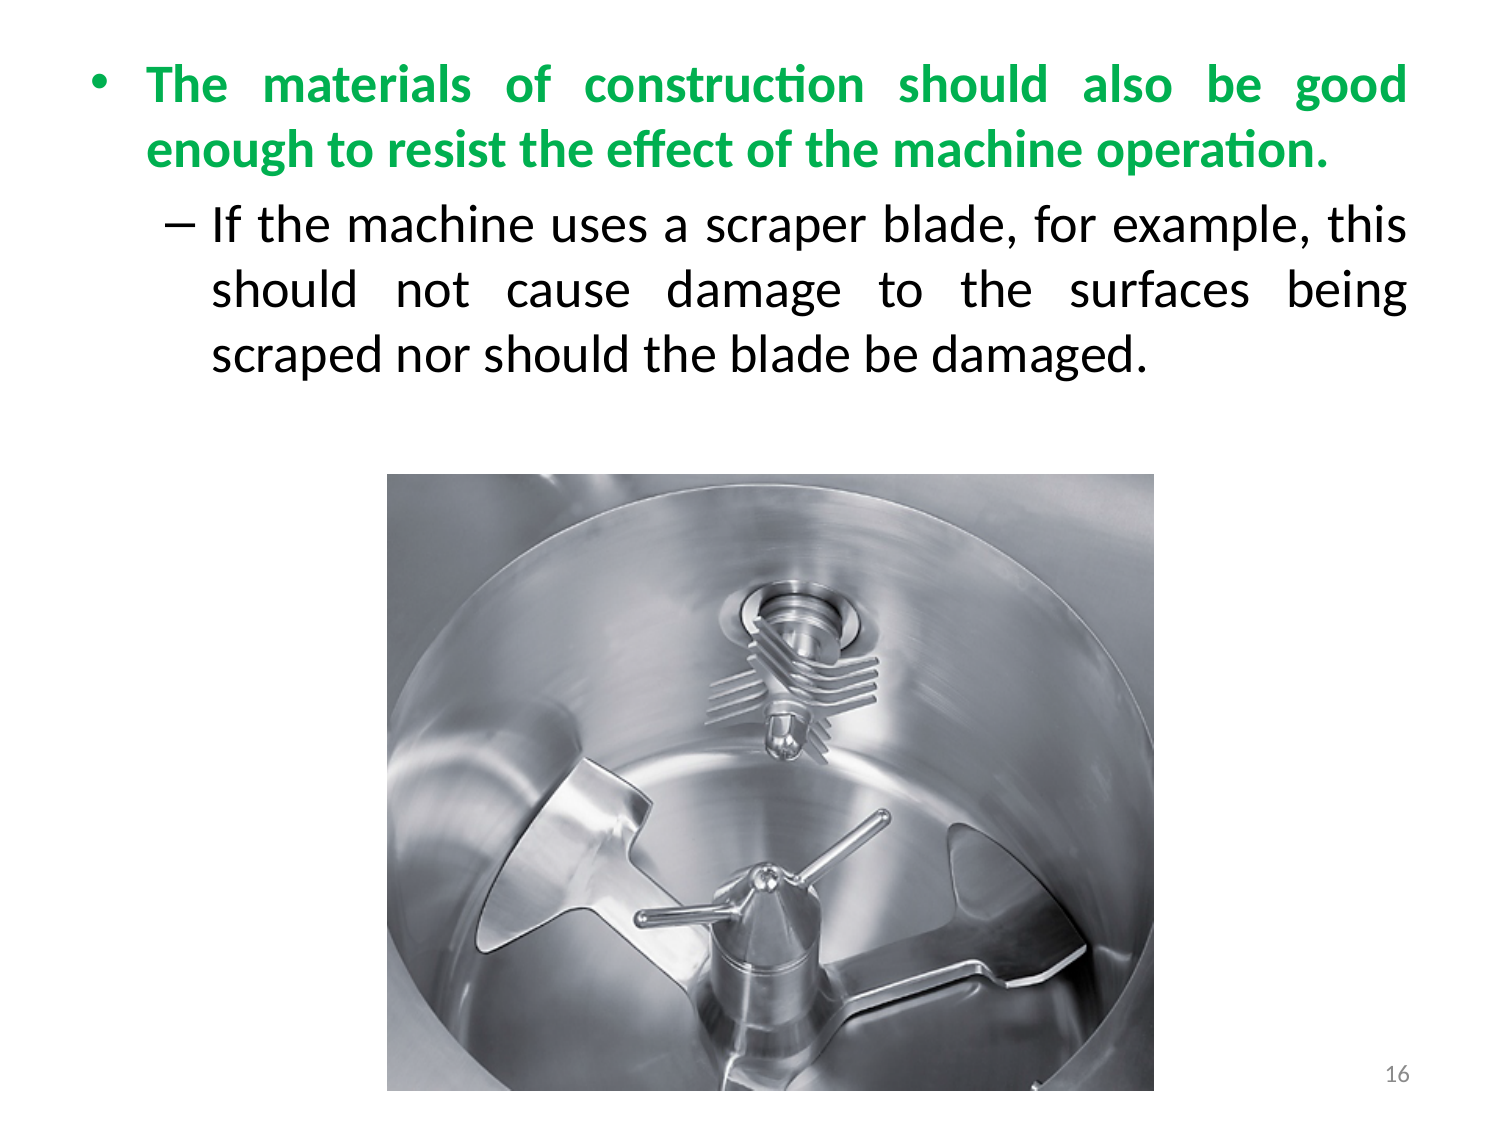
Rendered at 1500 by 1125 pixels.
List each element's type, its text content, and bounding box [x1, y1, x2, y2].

slide_number 16 [1074, 1042, 1425, 1103]
list The materials of construction should also be good enough to resist the effect of the machine operation. If the machine uses a scraper blade, for example, this should not cause damage to the surfaces being scraped nor should the blade be damaged. [75, 40, 1425, 350]
picture [387, 474, 1154, 1091]
